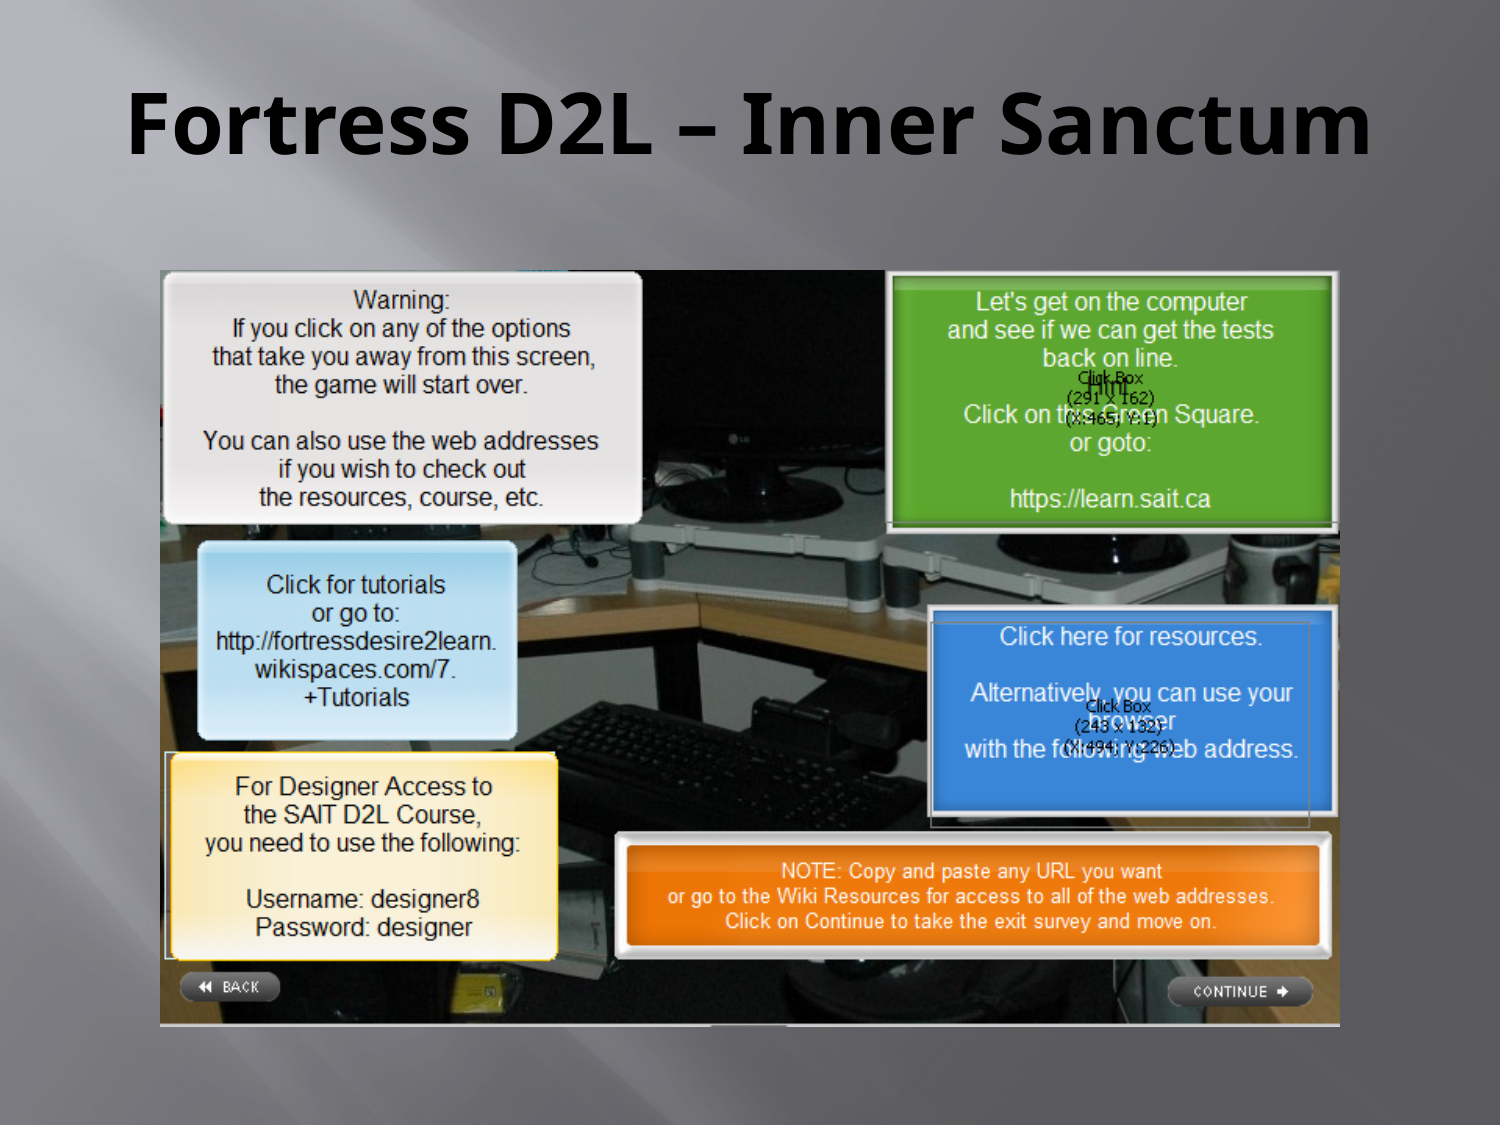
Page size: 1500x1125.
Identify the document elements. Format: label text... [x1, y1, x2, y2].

title Fortress D2L – Inner Sanctum [75, 45, 1425, 197]
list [159, 270, 1341, 1028]
